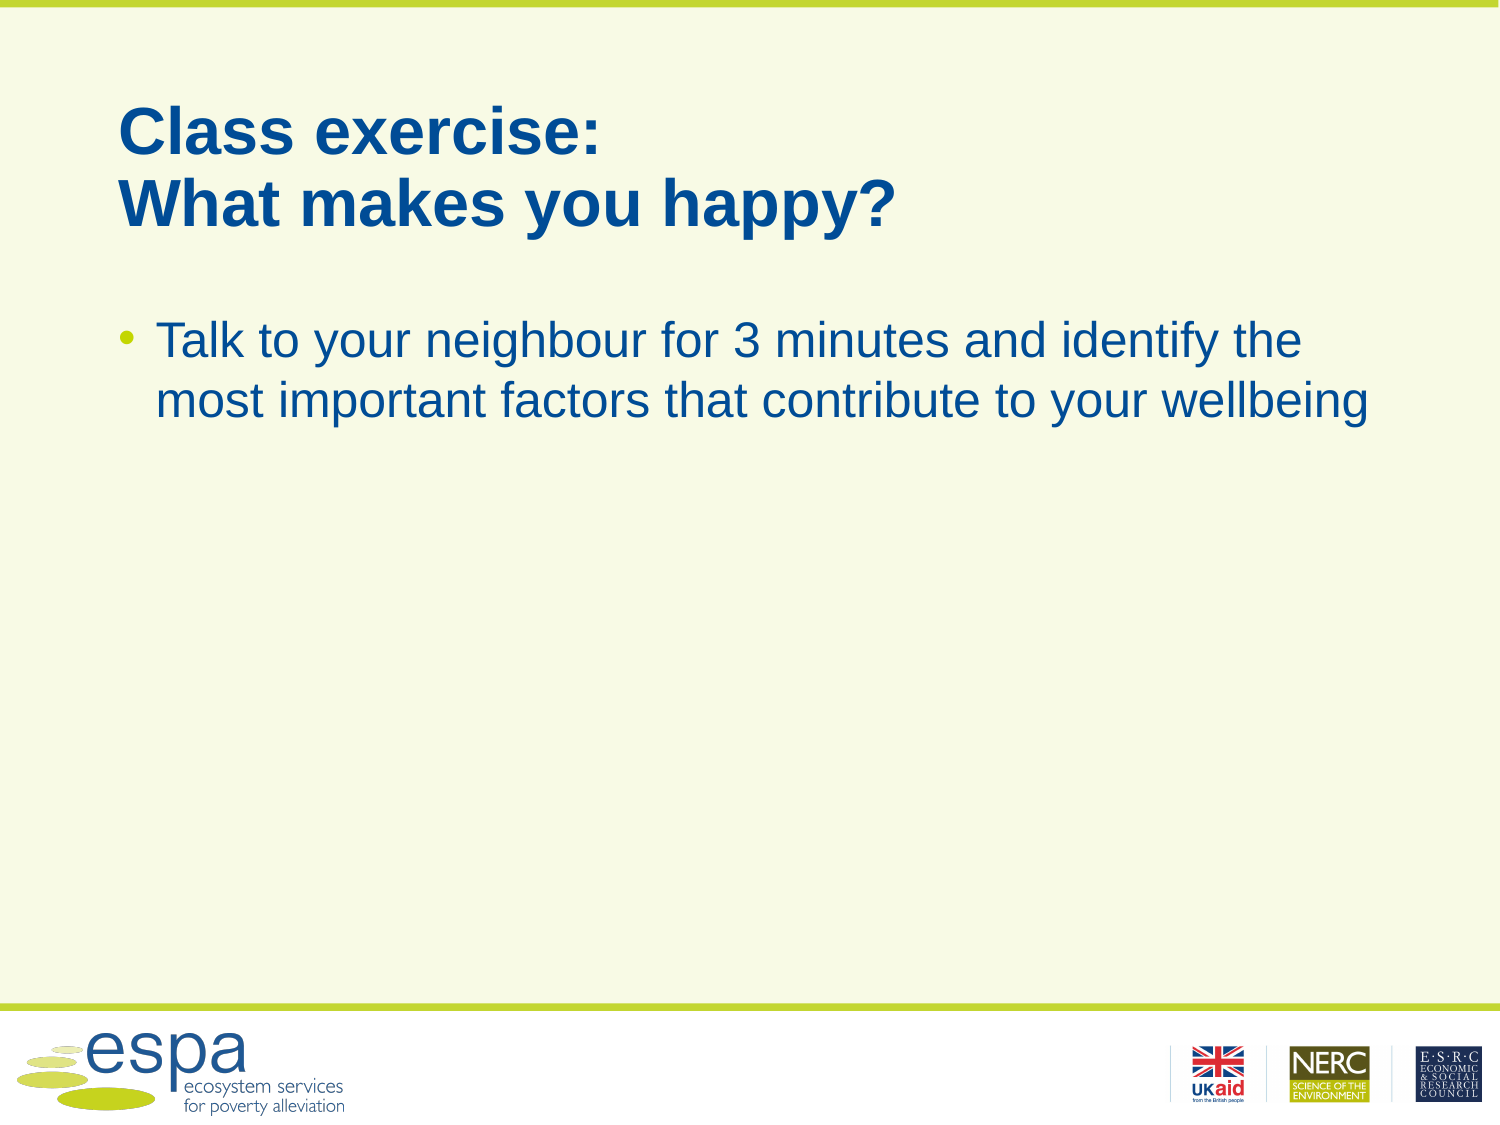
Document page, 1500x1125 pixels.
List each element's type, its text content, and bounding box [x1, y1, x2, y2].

picture [17, 1033, 344, 1116]
list Talk to your neighbour for 3 minutes and identify the most important factors that contribute to your wellbeing [103, 299, 1397, 1014]
picture [1165, 1045, 1483, 1103]
title Class exercise: What makes you happy? [103, 59, 1481, 278]
